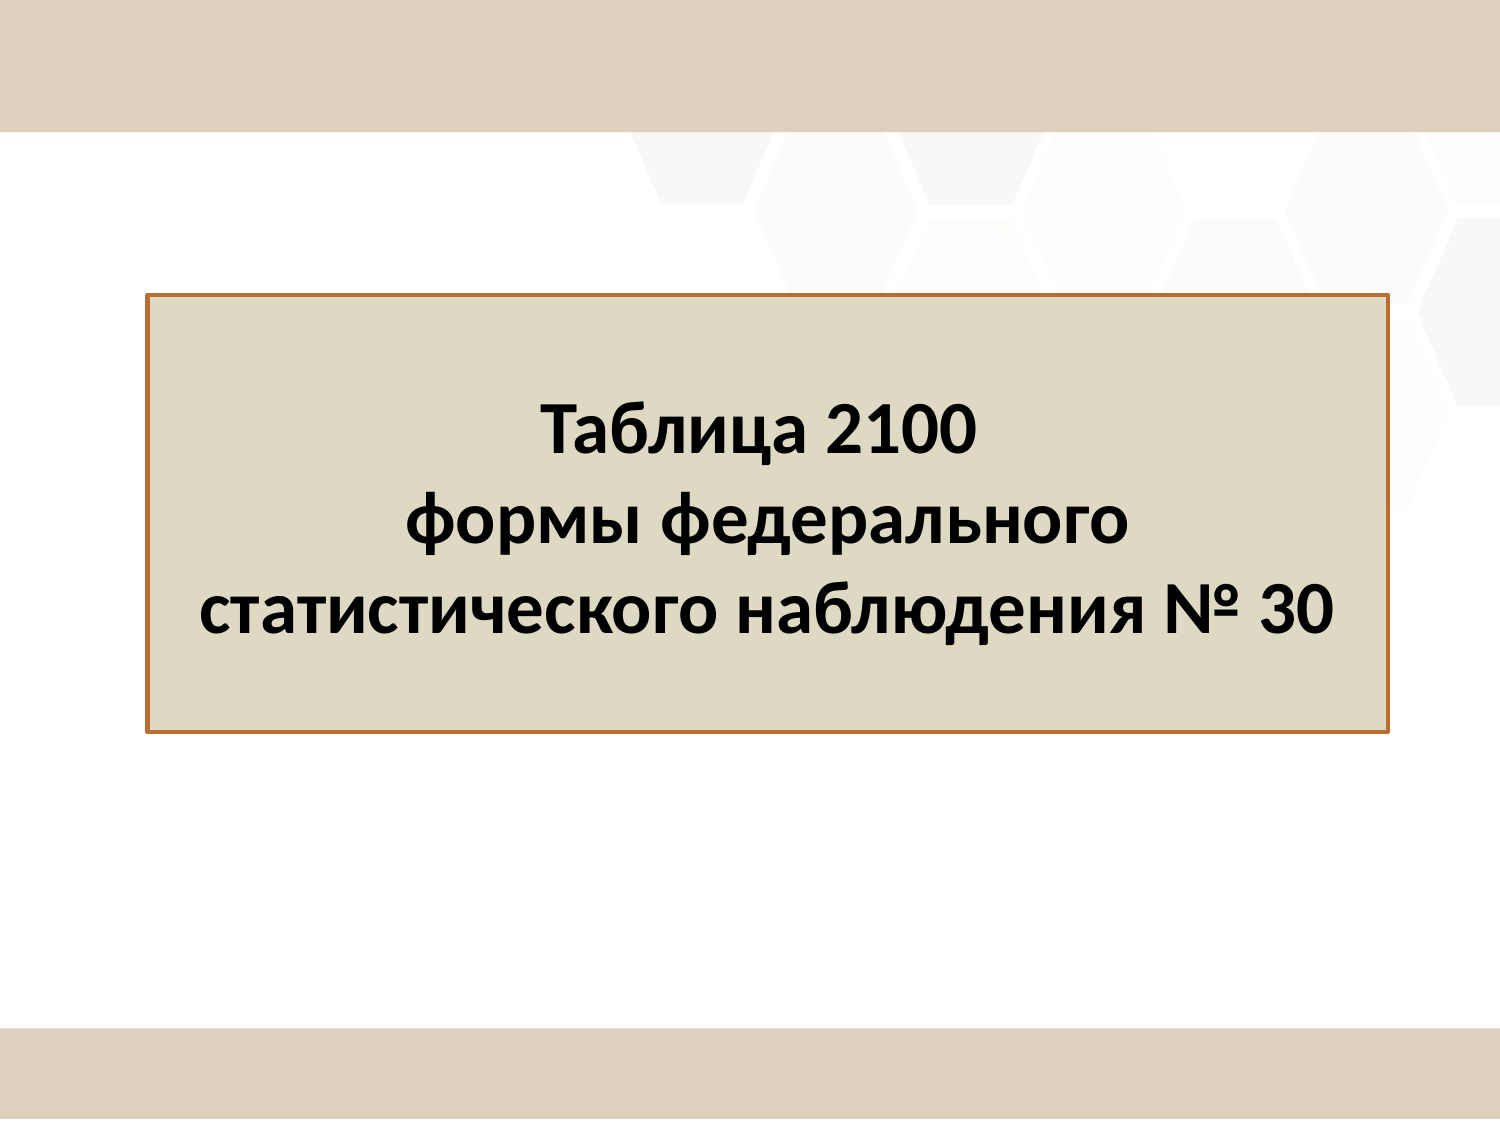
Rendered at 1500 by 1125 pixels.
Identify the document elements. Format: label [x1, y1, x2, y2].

text_box [0, 0, 1500, 1122]
